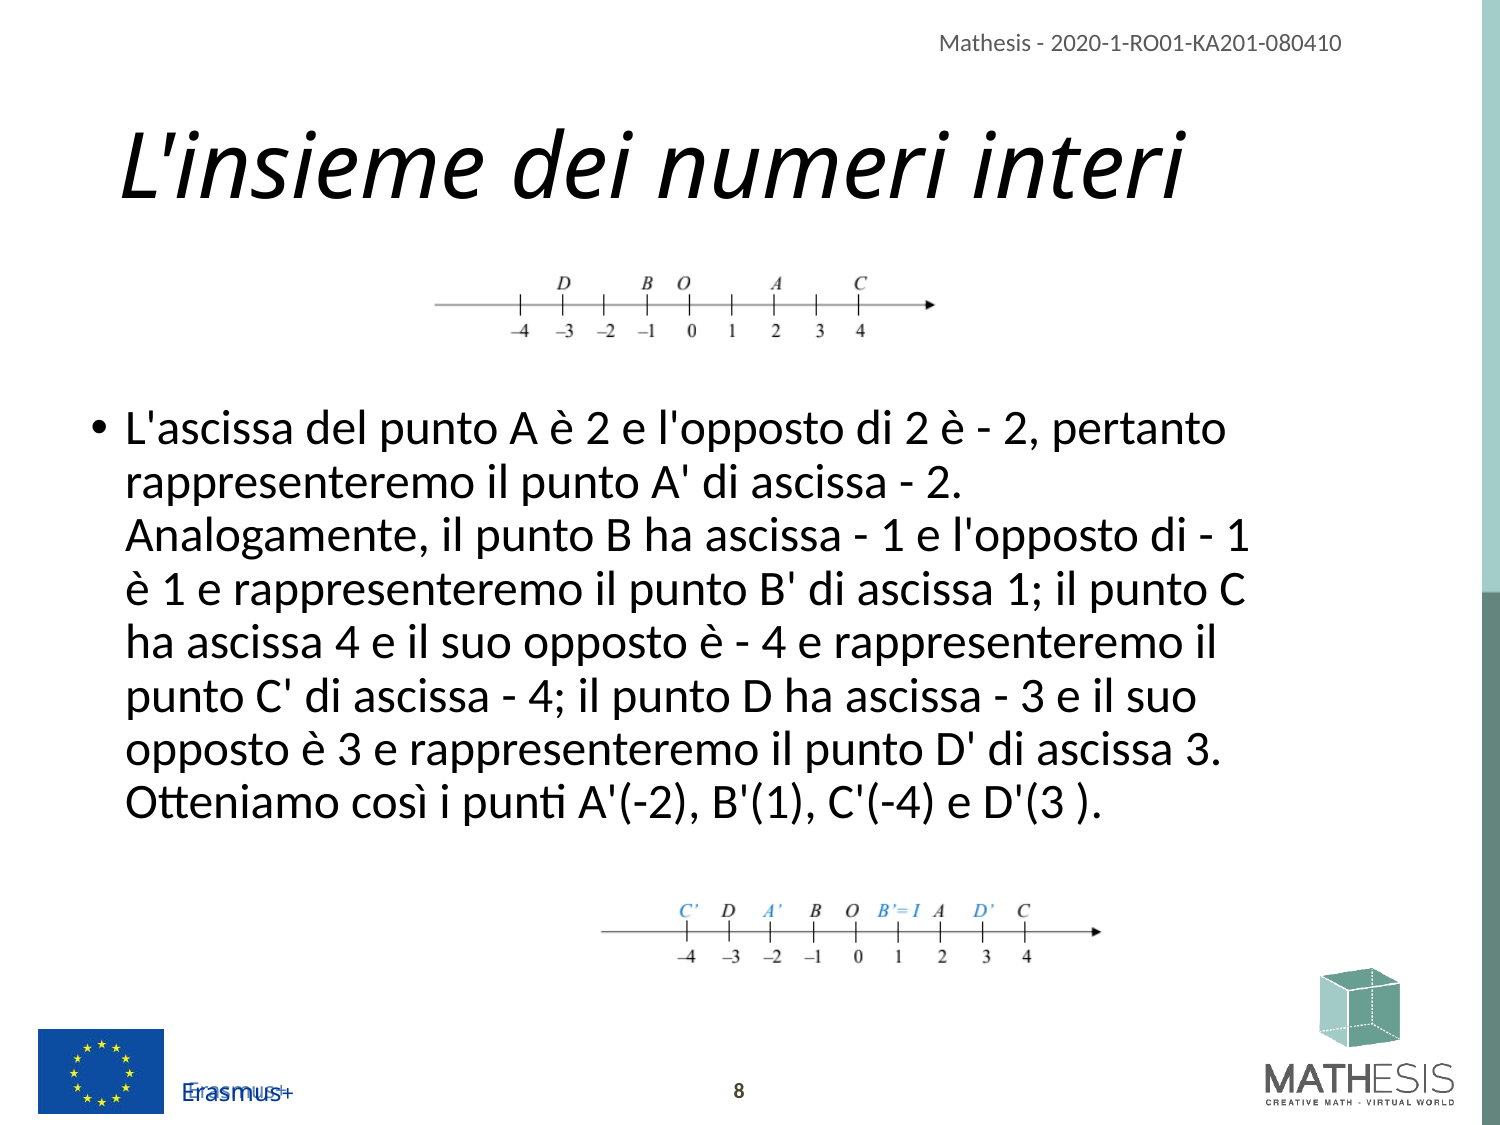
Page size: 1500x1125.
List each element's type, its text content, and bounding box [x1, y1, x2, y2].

title L'insieme dei numeri interi [103, 59, 1397, 278]
list L'ascissa del punto A è 2 e l'opposto di 2 è - 2, pertanto rappresenteremo il punto A' di ascissa - 2. Analogamente, il punto B ha ascissa - 1 e l'opposto di - 1 è 1 e rappresenteremo il punto B' di ascissa 1; il punto C ha ascissa 4 e il suo opposto è - 4 e rappresenteremo il punto C' di ascissa - 4; il punto D ha ascissa - 3 e il suo opposto è 3 e rappresenteremo il punto D' di ascissa 3. Otteniamo così i punti A'(-2), B'(1), C'(-4) e D'(3 ). [75, 394, 1280, 873]
picture [592, 897, 1110, 971]
picture [38, 1029, 164, 1114]
picture [426, 267, 959, 349]
